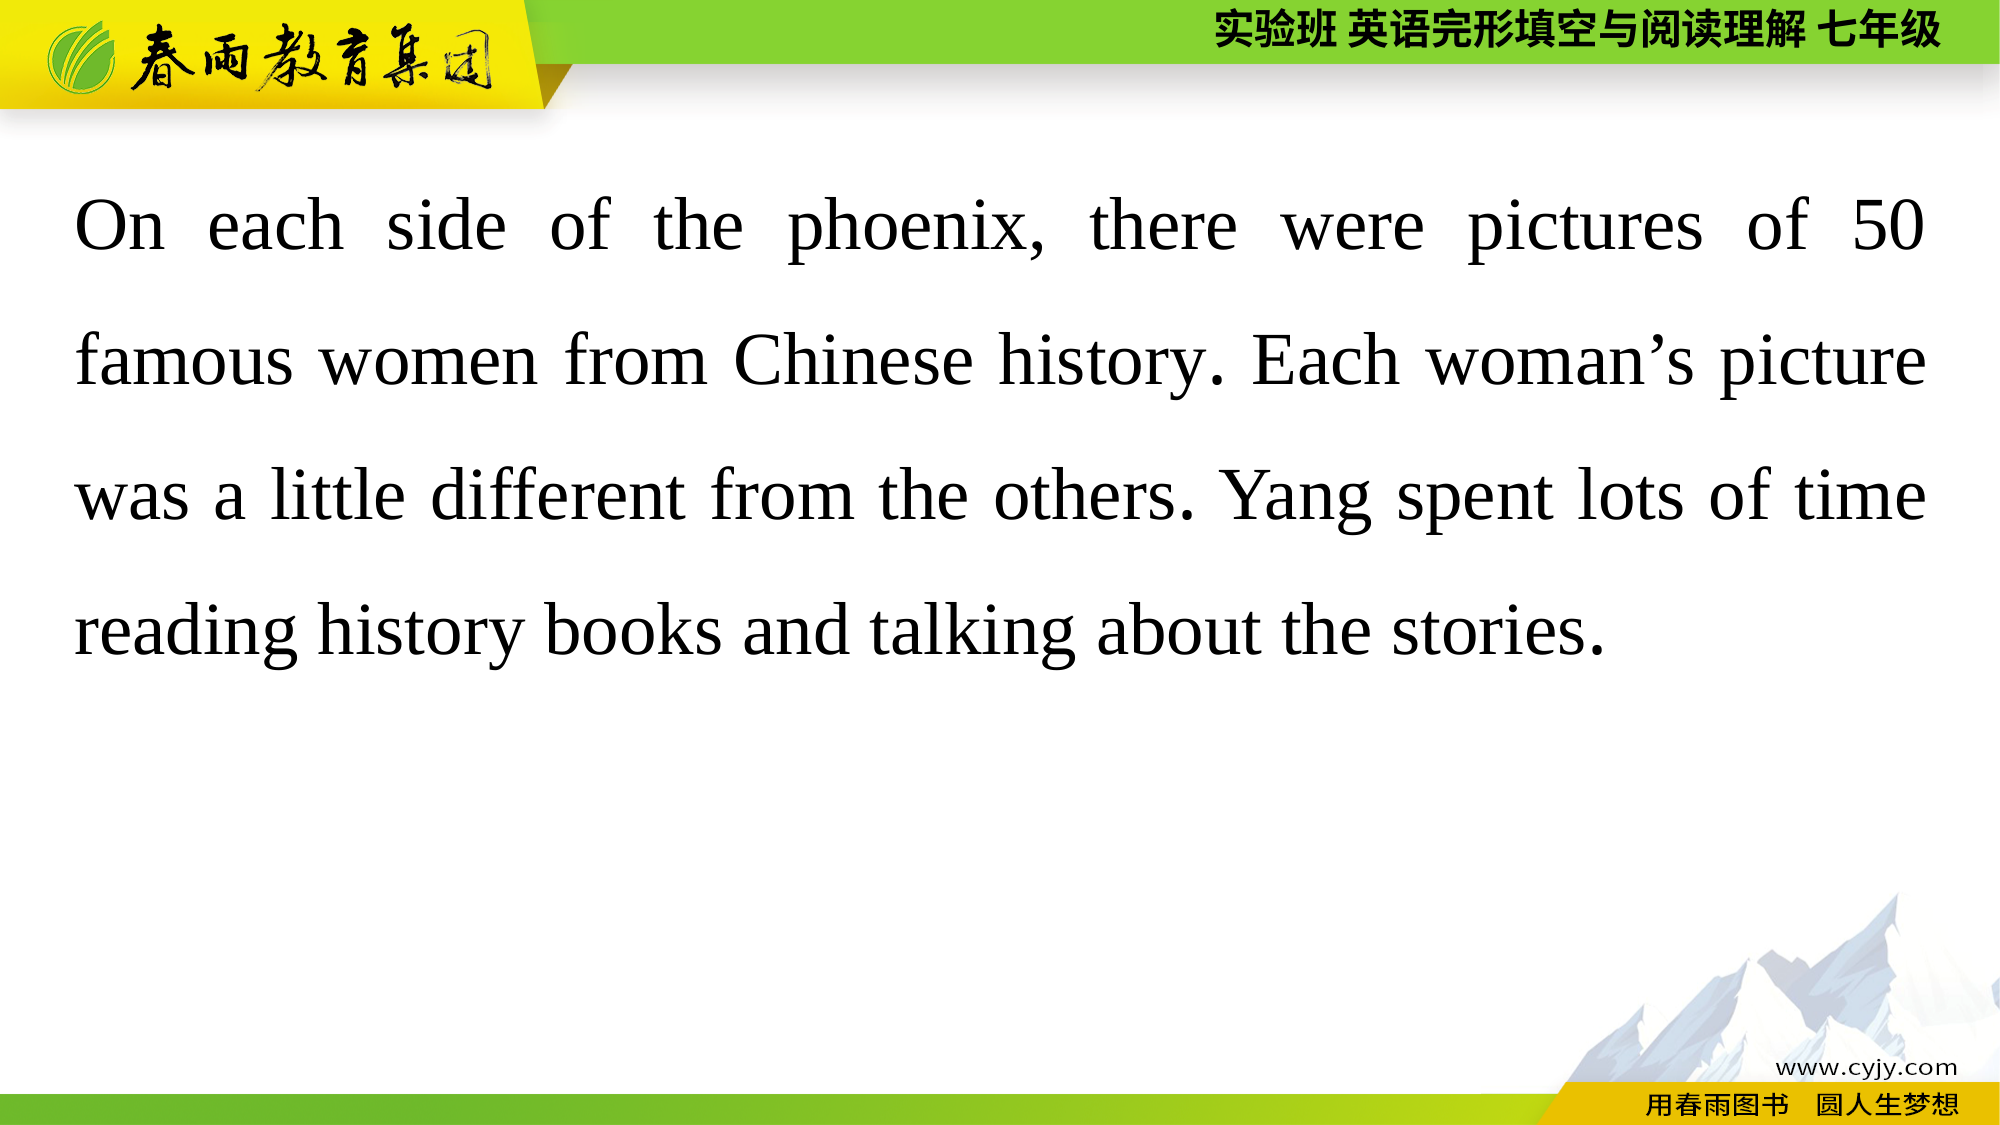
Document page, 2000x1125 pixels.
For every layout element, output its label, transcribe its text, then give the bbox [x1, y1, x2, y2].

list On each side of the phoenix, there were pictures of 50 famous women from Chinese history. Each woman’s picture was a little different from the others. Yang spent lots of time reading history books and talking about the stories. [59, 122, 1944, 666]
picture [0, 0, 2000, 1125]
